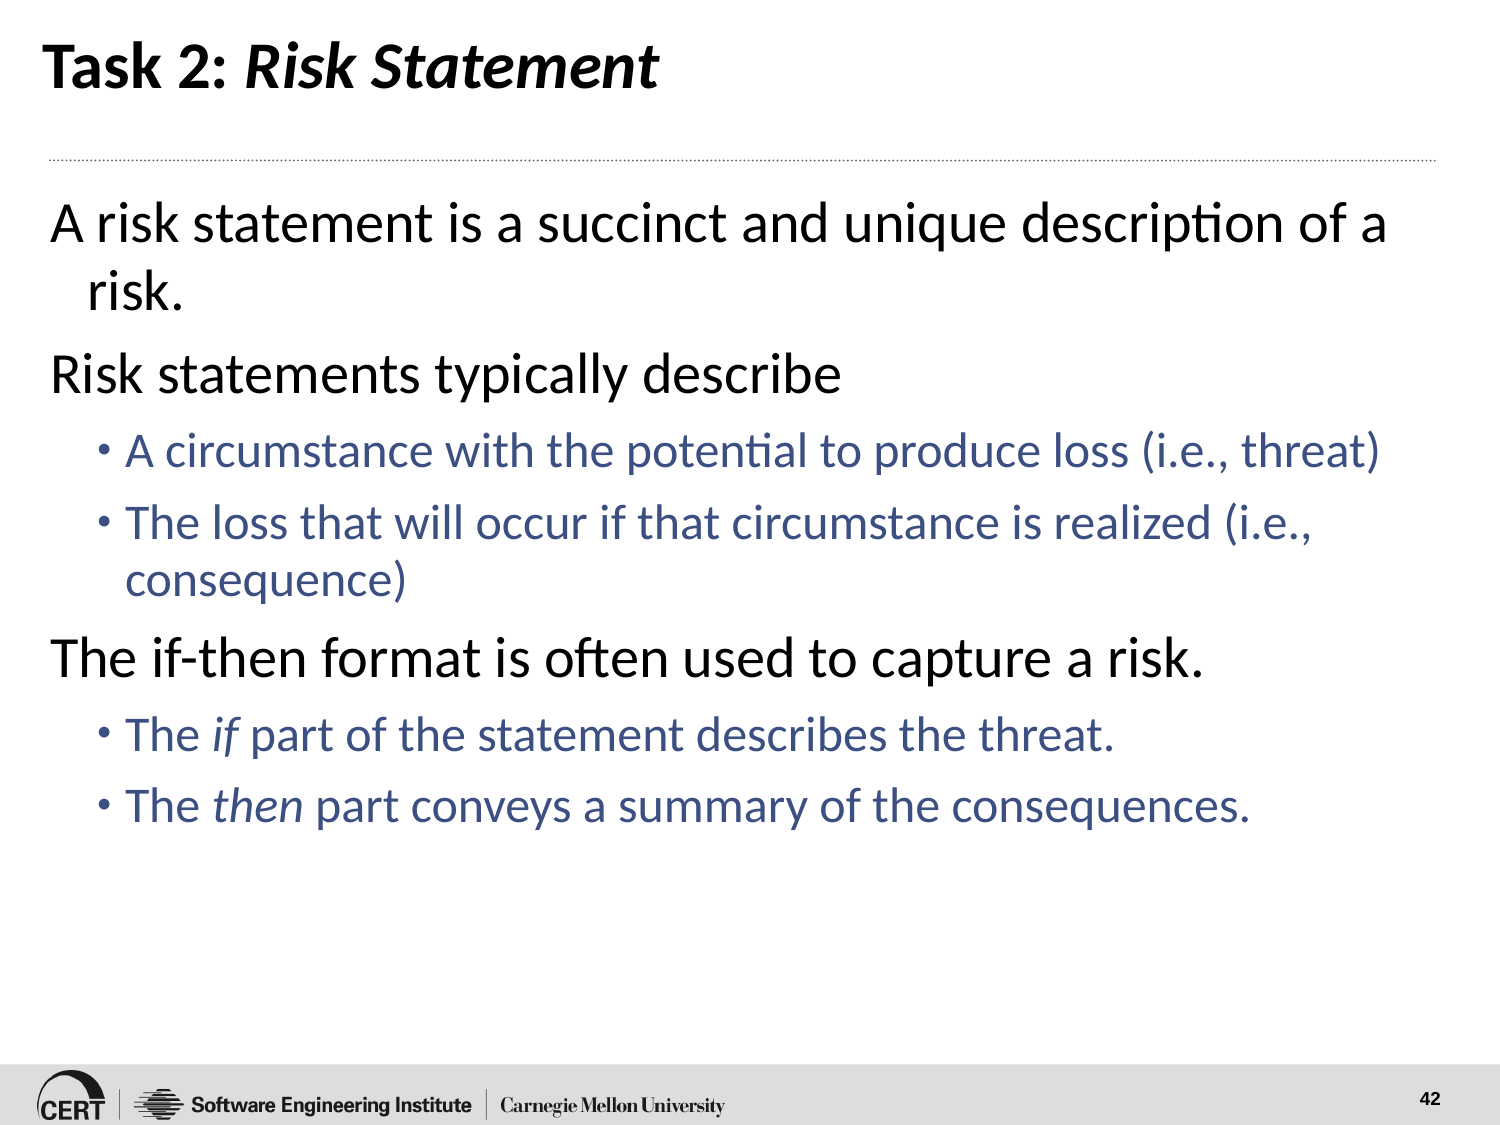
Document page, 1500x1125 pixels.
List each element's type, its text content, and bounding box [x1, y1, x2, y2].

title Task 2: Risk Statement [42, 37, 1434, 155]
picture [37, 1069, 725, 1122]
list A risk statement is a succinct and unique description of a risk. Risk statements typically describe A circumstance with the potential to produce loss (i.e., threat) The loss that will occur if that circumstance is realized (i.e., consequence) The if-then format is often used to capture a risk. The if part of the statement describes the threat. The then part conveys a summary of the consequences. [49, 187, 1438, 1001]
